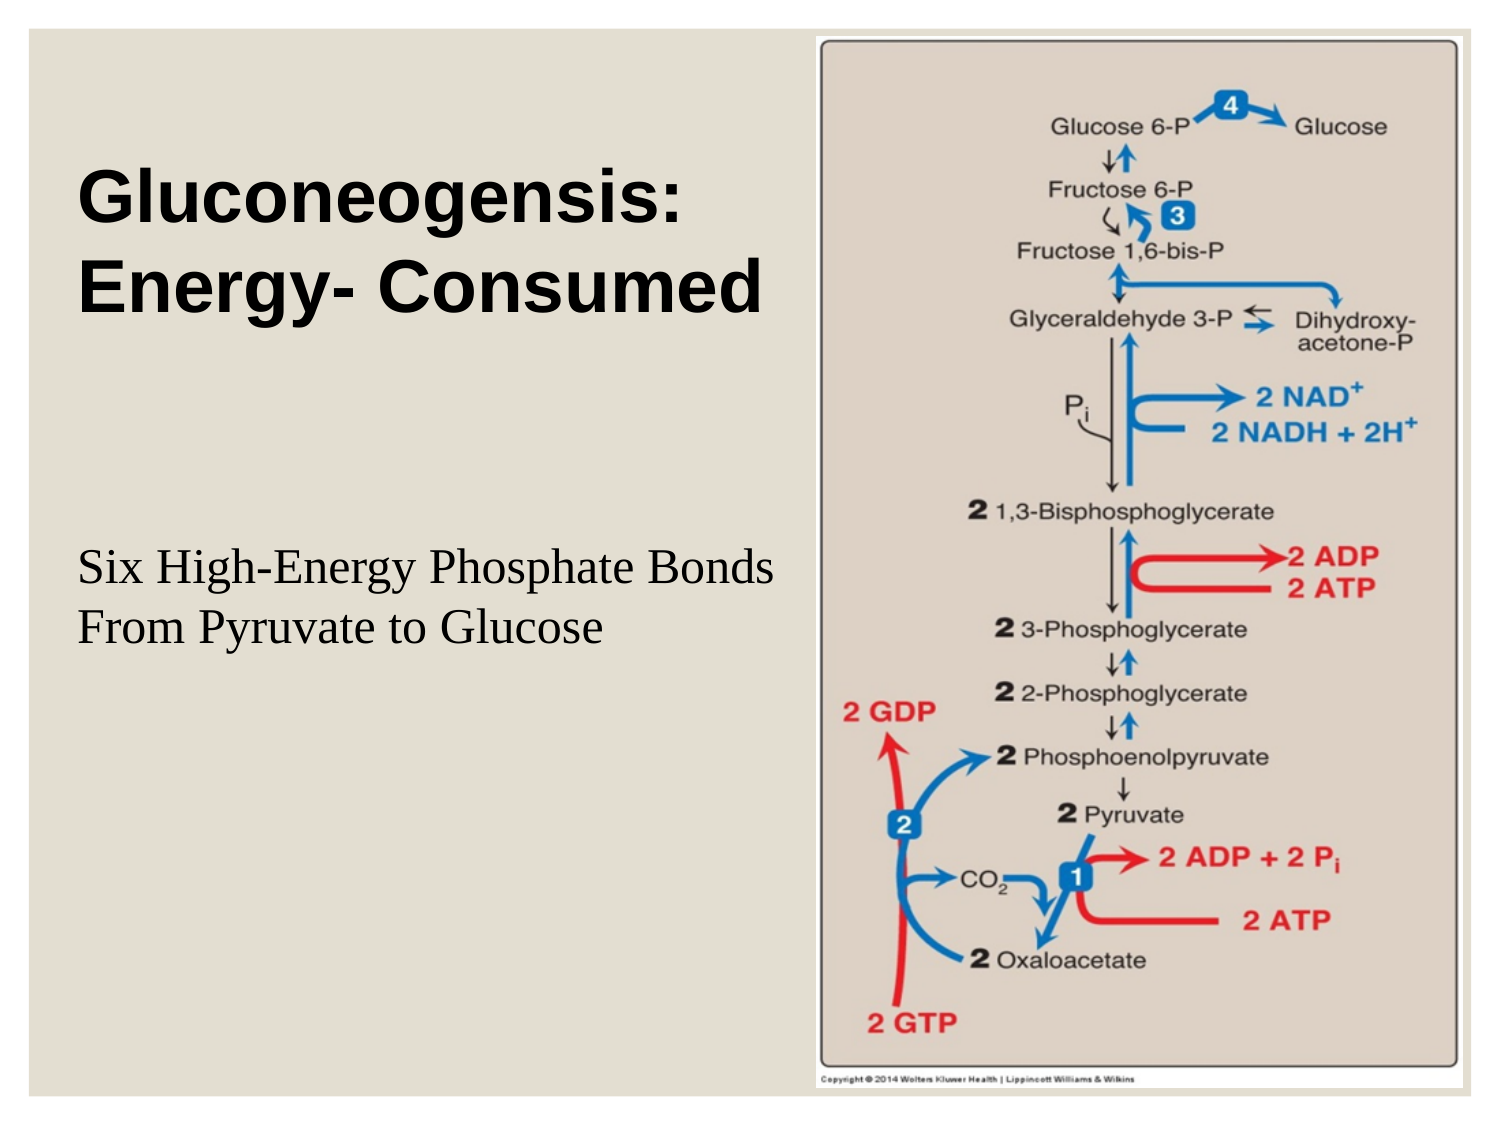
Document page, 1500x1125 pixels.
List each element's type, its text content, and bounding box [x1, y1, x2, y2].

text_box Six High-Energy Phosphate Bonds From Pyruvate to Glucose [62, 526, 804, 661]
title Gluconeogensis: Energy- Consumed [62, 112, 804, 363]
picture [816, 36, 1463, 1088]
